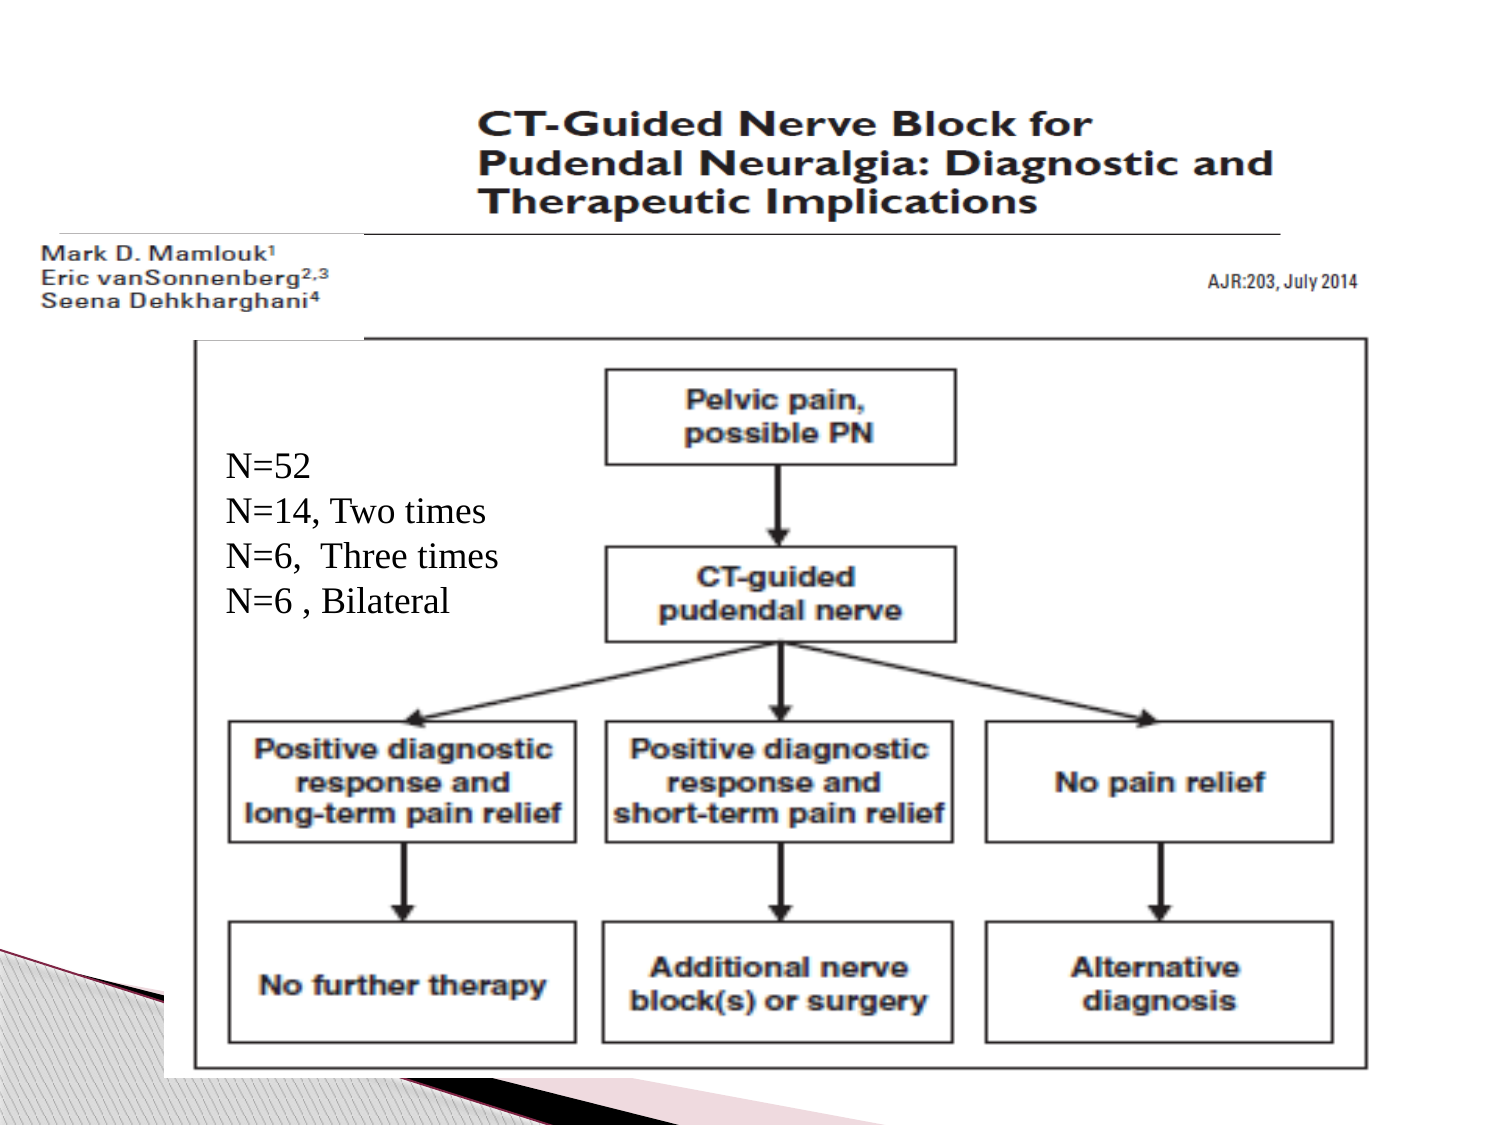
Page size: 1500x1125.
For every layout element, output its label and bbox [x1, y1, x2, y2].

picture [1206, 245, 1369, 309]
picture [0, 0, 1384, 341]
list [163, 327, 1372, 1079]
